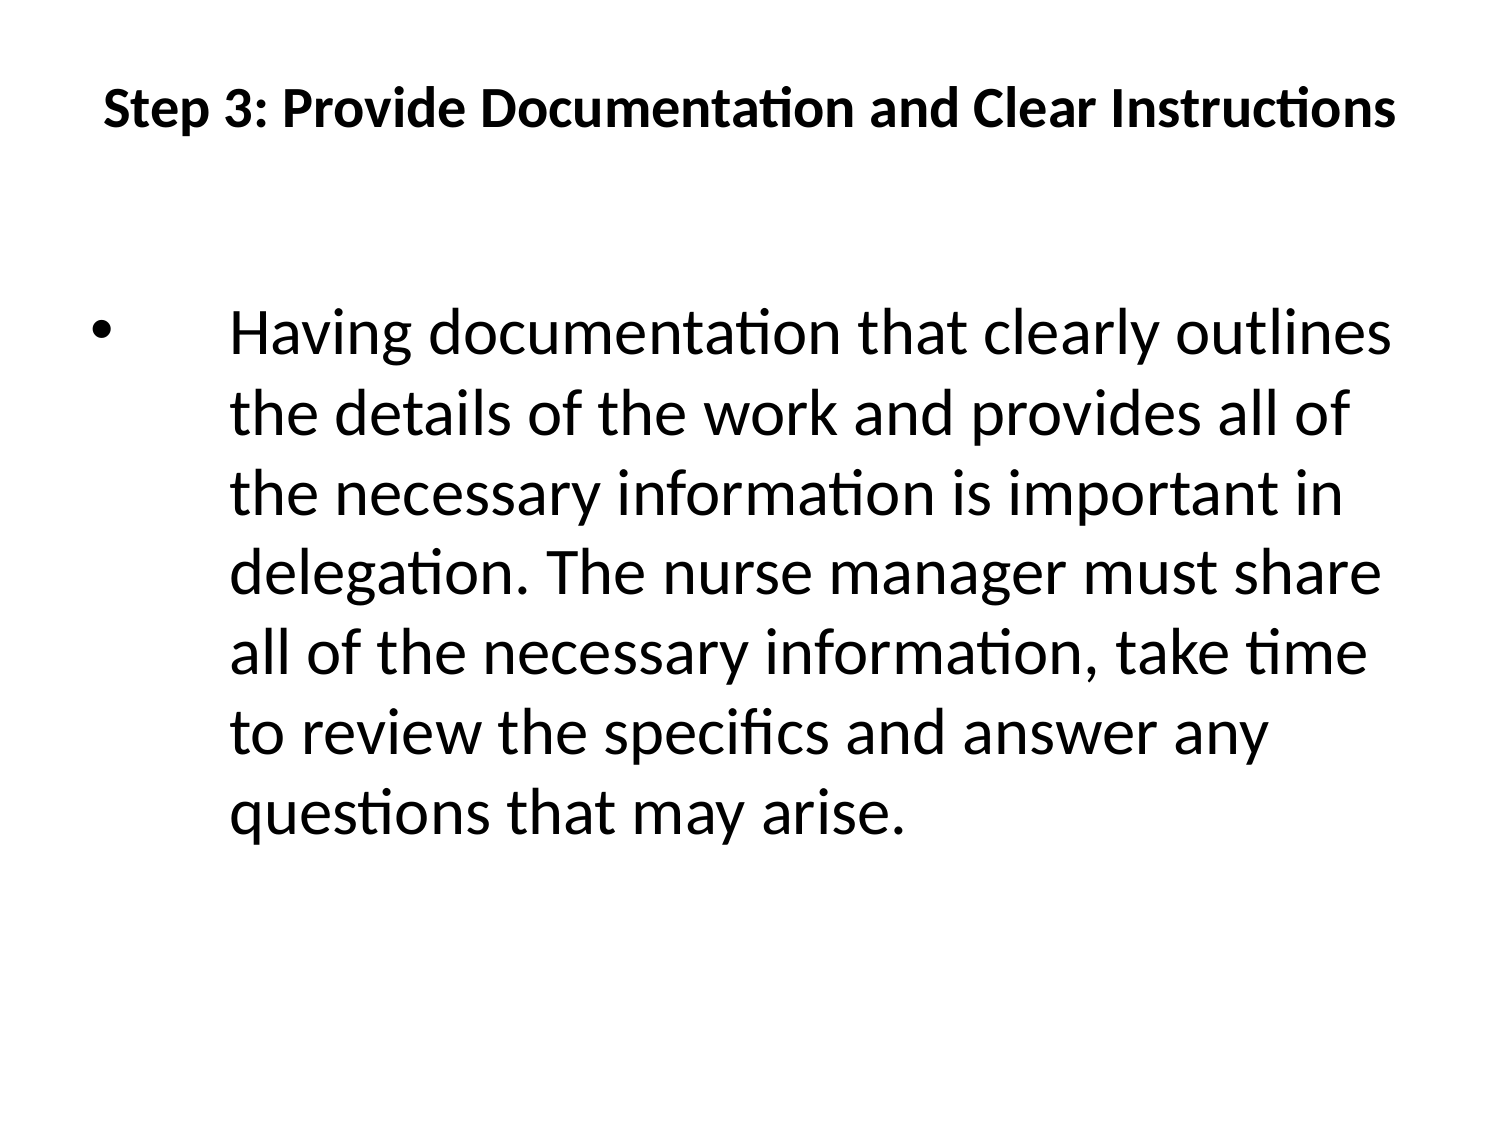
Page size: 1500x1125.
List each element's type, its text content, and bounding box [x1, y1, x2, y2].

list Having documentation that clearly outlines the details of the work and provides all of the necessary information is important in delegation. The nurse manager must share all of the necessary information, take time to review the specifics and answer any questions that may arise. [74, 187, 1426, 1036]
title Step 3: Provide Documentation and Clear Instructions [74, 44, 1426, 187]
